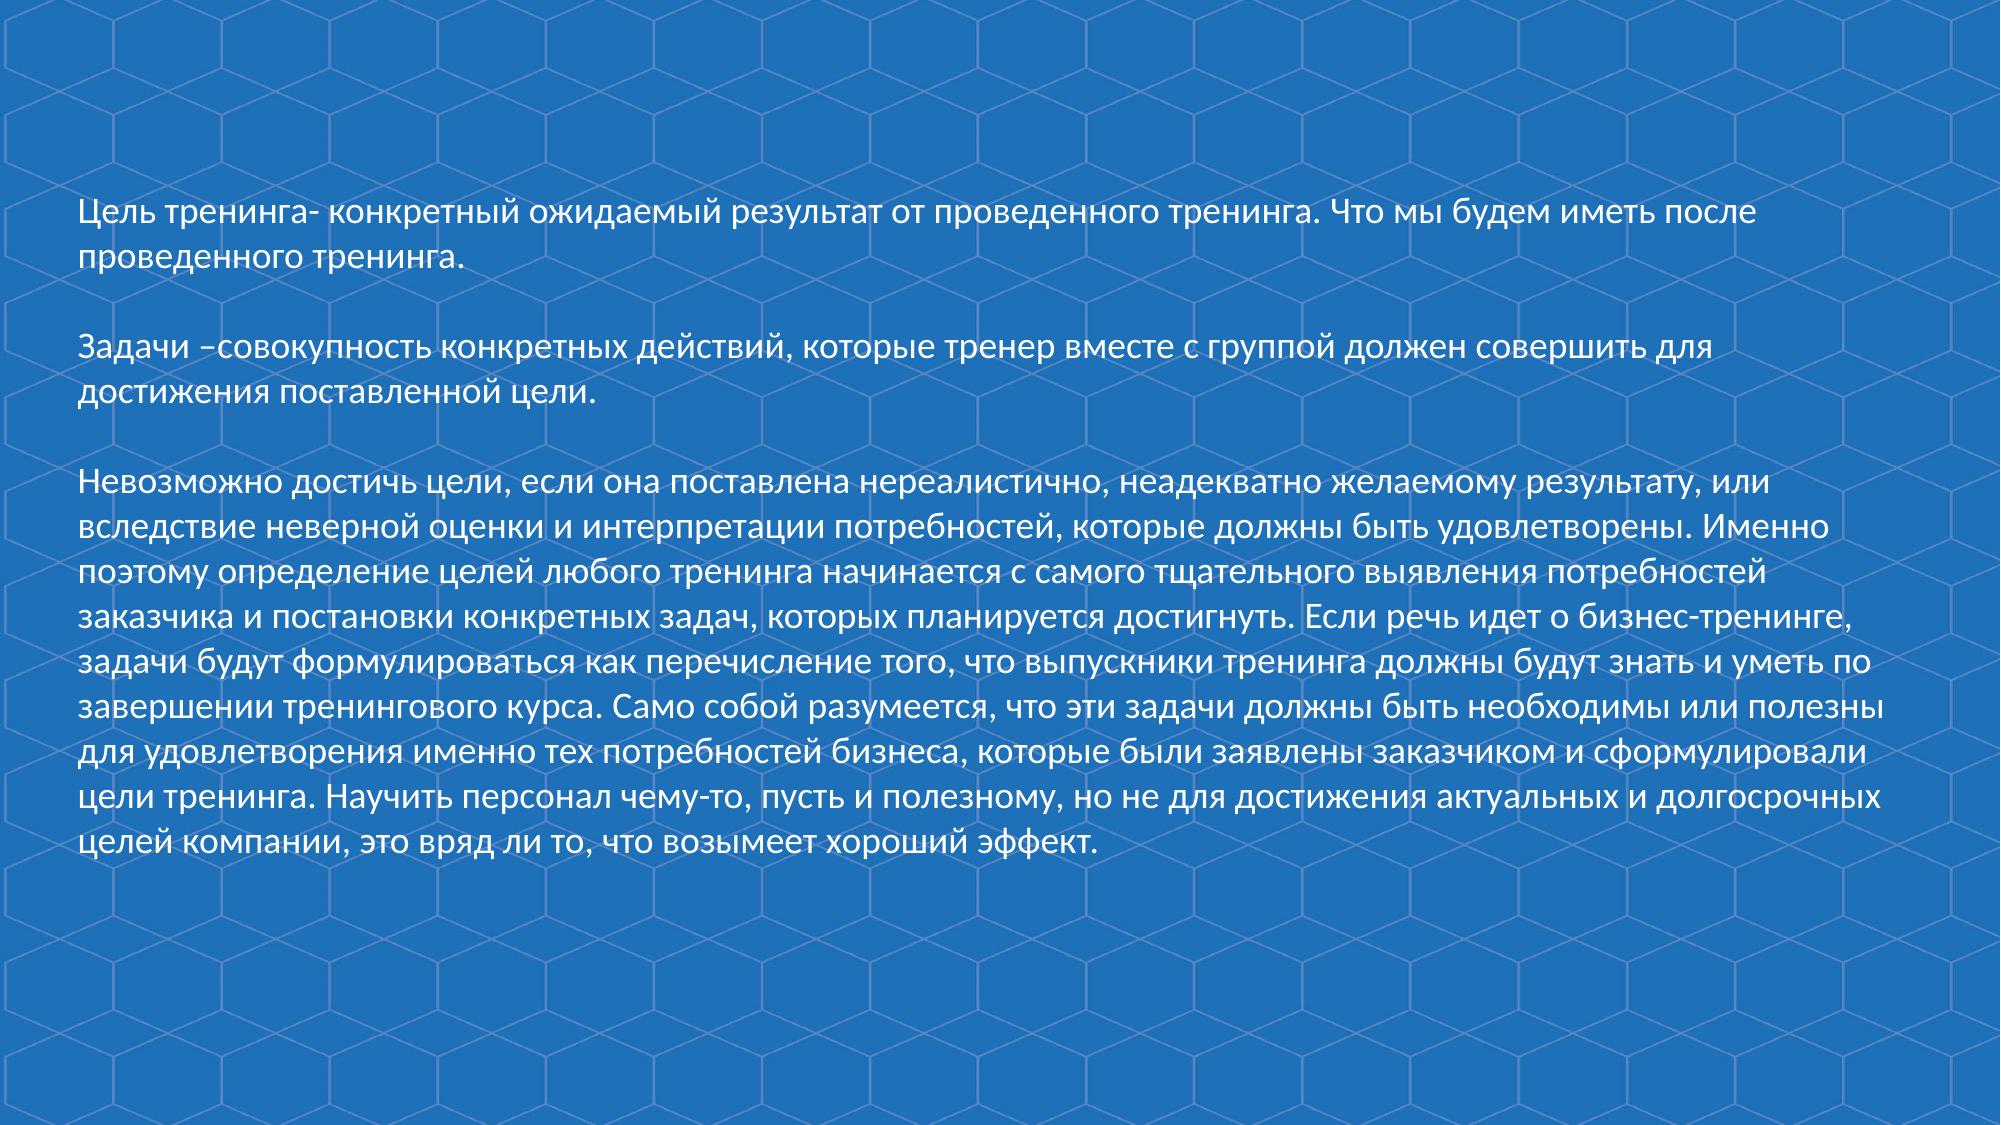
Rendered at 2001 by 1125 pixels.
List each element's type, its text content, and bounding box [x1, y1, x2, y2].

picture [0, 0, 2000, 1125]
text_box Цель тренинга- конкретный ожидаемый результат от проведенного тренинга. Что мы будем иметь после проведенного тренинга. Задачи –совокупность конкретных действий, которые тренер вместе с группой должен совершить для достижения поставленной цели. Невозможно достичь цели, если она поставлена нереалистично, неадекватно желаемому результату, или вследствие неверной оценки и интерпретации потребностей, которые должны быть удовлетворены. Именно поэтому определение целей любого тренинга начинается с самого тщательного выявления потребностей заказчика и постановки конкретных задач, которых планируется достигнуть. Если речь идет о бизнес-тренинге, задачи будут формулироваться как перечисление того, что выпускники тренинга должны будут знать и уметь по завершении тренингового курса. Само собой разумеется, что эти задачи должны быть необходимы или полезны для удовлетворения именно тех потребностей бизнеса, которые были заявлены заказчиком и сформулировали цели тренинга. Научить персонал чему-то, пусть и полезному, но не для достижения актуальных и долгосрочных целей компании, это вряд ли то, что возымеет хороший эффект. [62, 178, 1923, 914]
